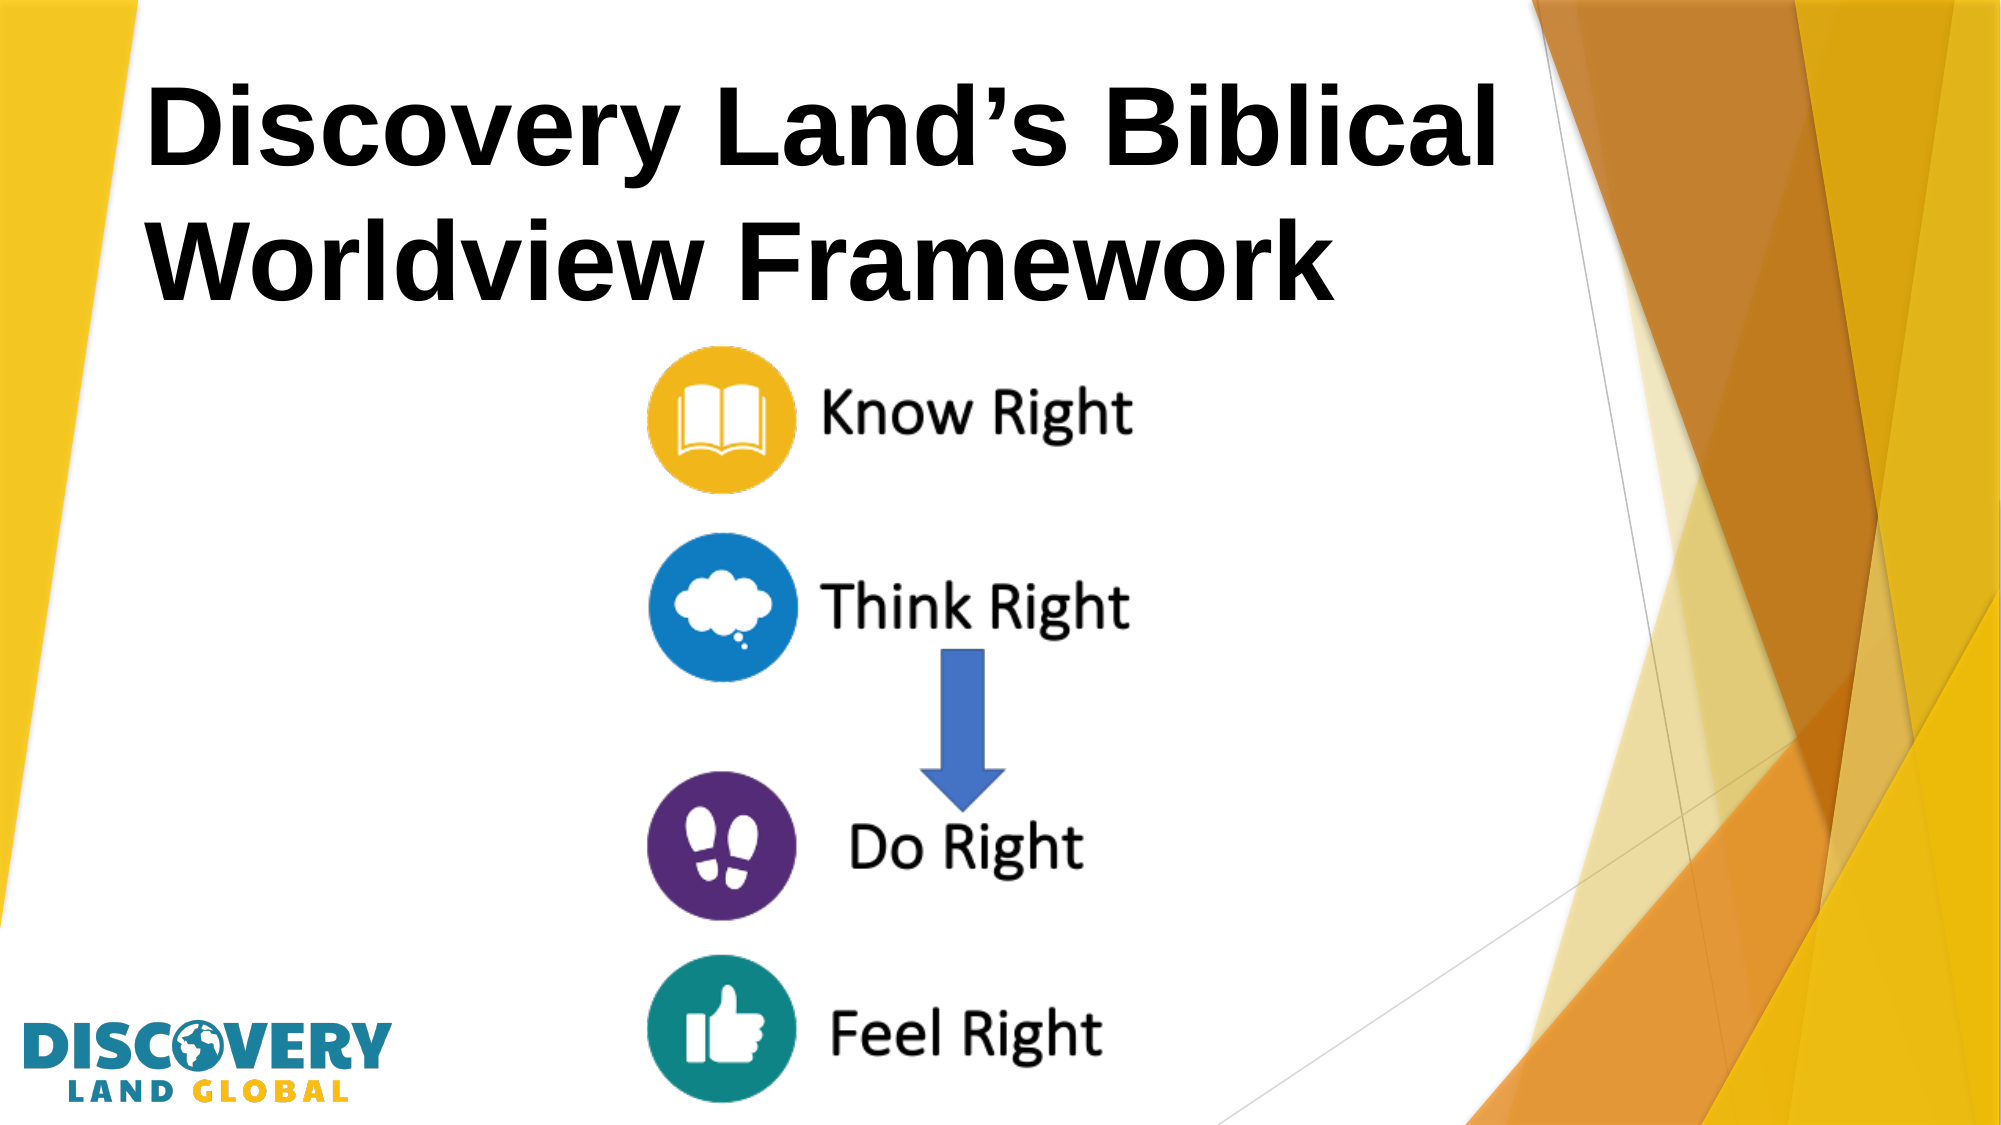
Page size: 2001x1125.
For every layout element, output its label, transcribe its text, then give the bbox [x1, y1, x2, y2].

picture [18, 1017, 398, 1108]
picture [624, 322, 1190, 1125]
title Discovery Land’s Biblical Worldview Framework [129, 53, 1974, 324]
